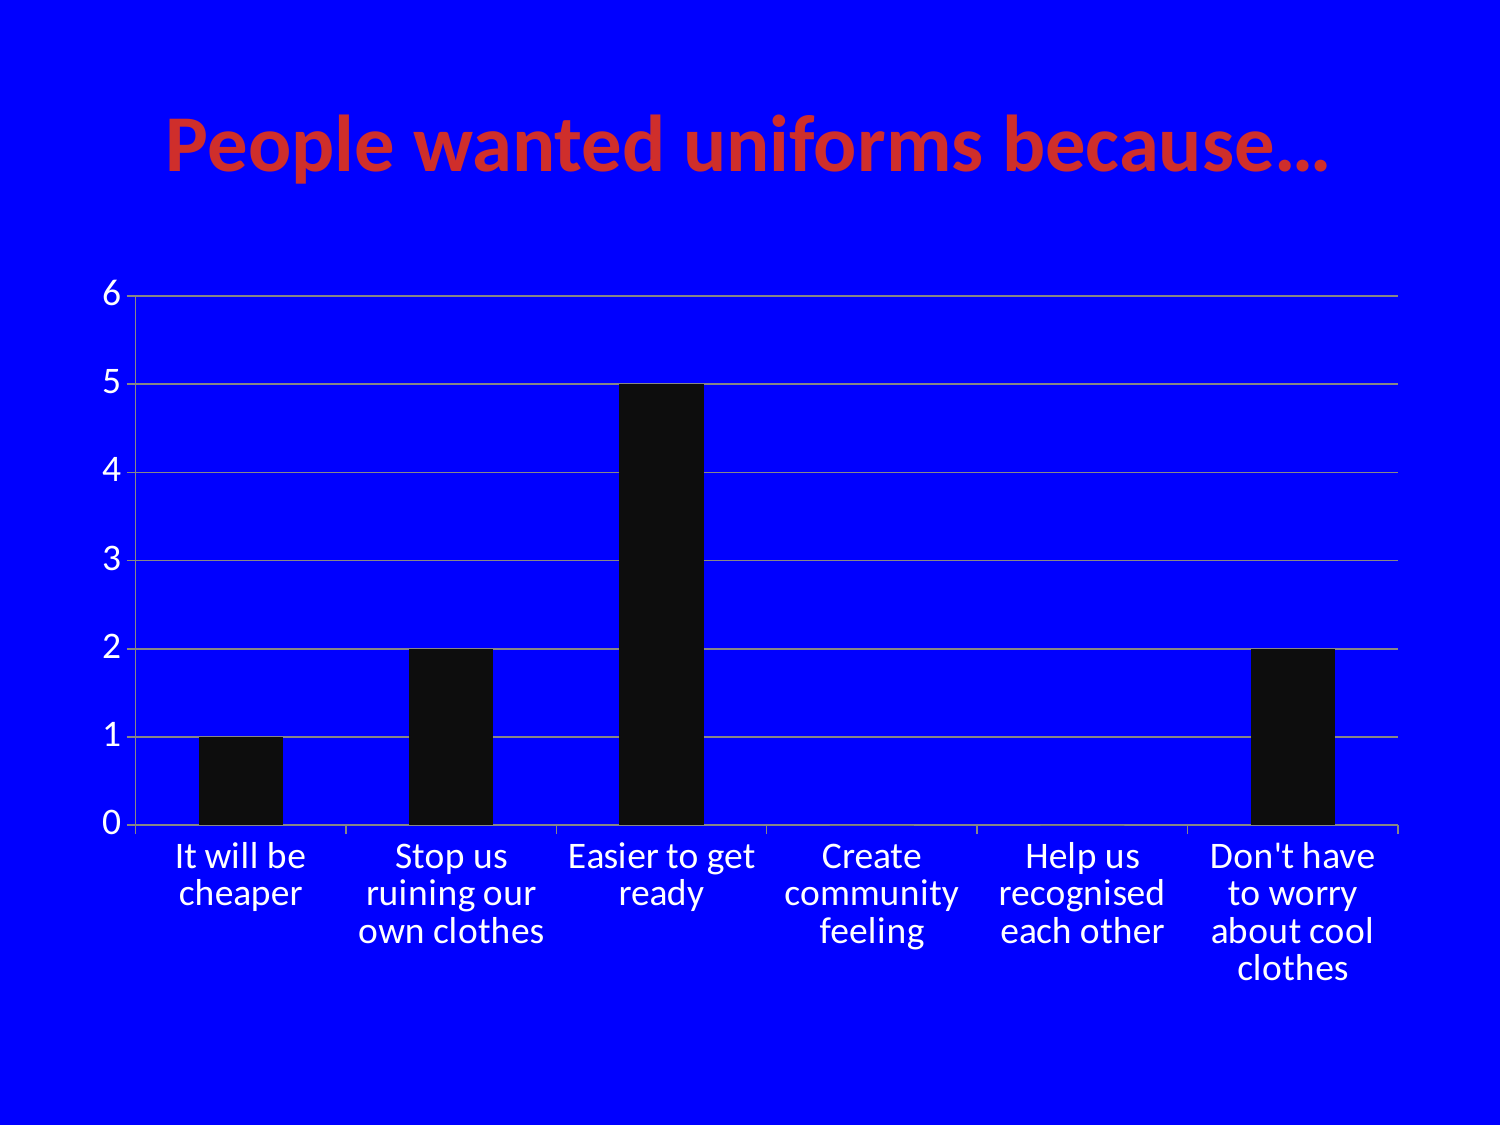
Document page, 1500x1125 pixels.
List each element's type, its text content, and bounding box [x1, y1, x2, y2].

title People wanted uniforms because… [75, 45, 1425, 233]
chart [74, 262, 1426, 1006]
